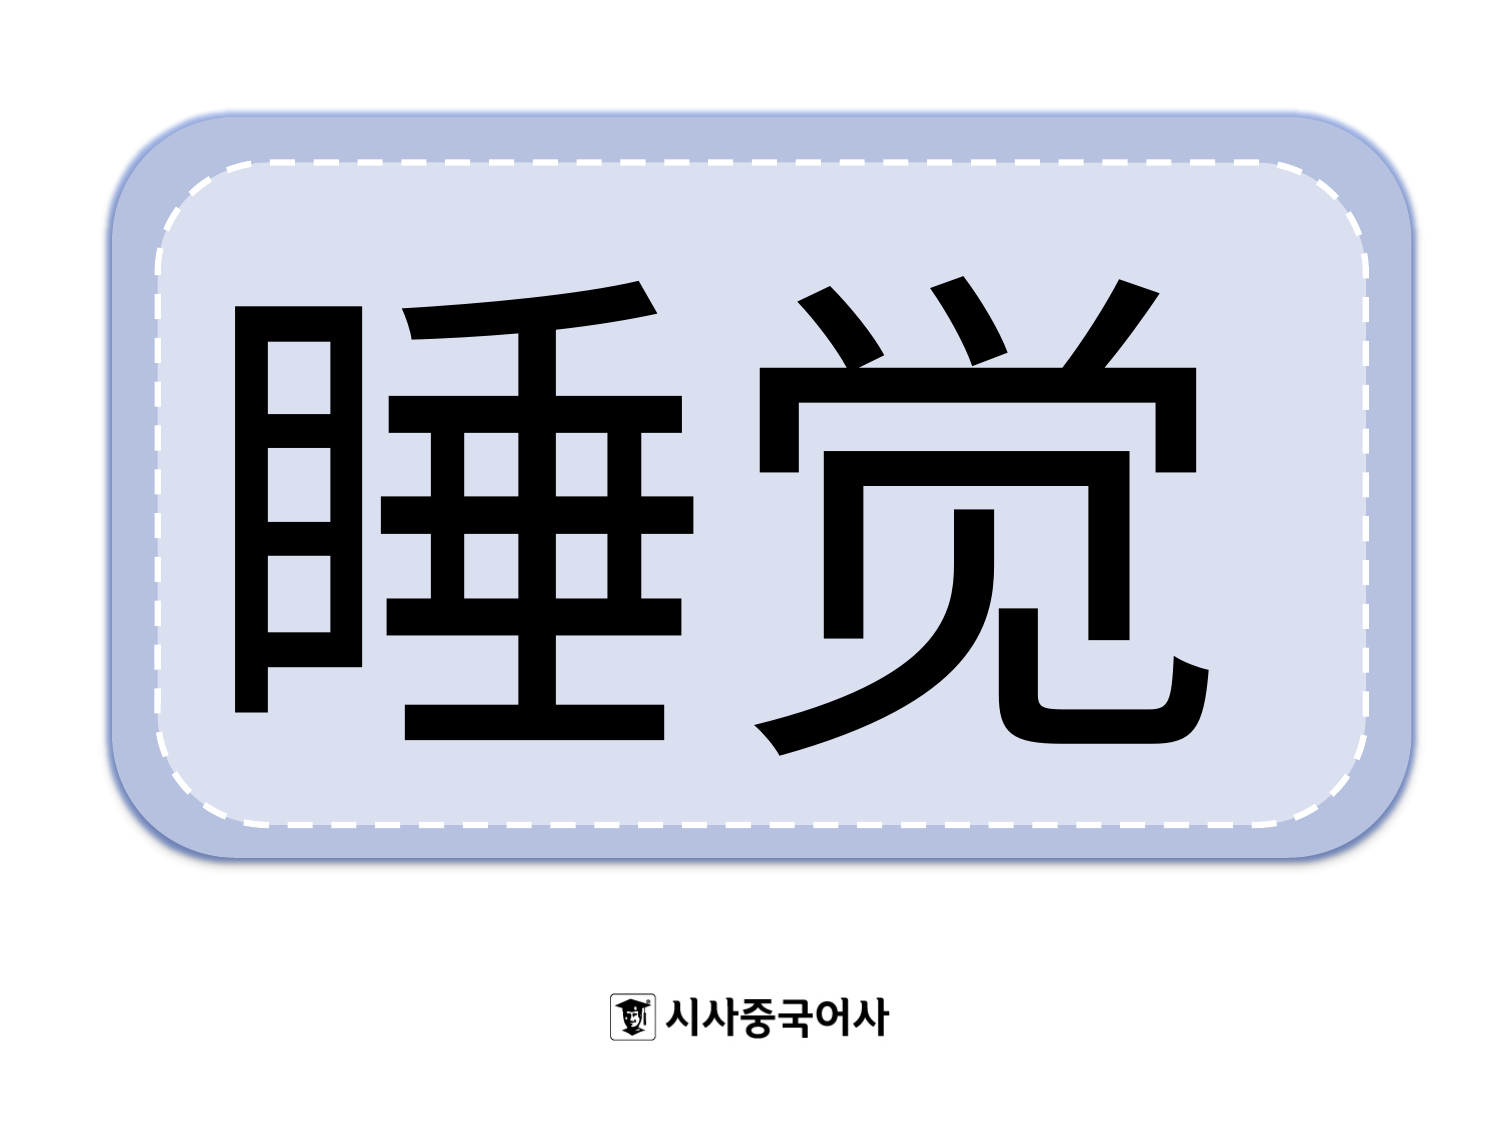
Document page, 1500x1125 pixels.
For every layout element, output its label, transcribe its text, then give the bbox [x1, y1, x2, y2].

picture [602, 987, 898, 1047]
text_box 睡觉 [171, 172, 1380, 836]
text_box [162, 160, 1371, 824]
